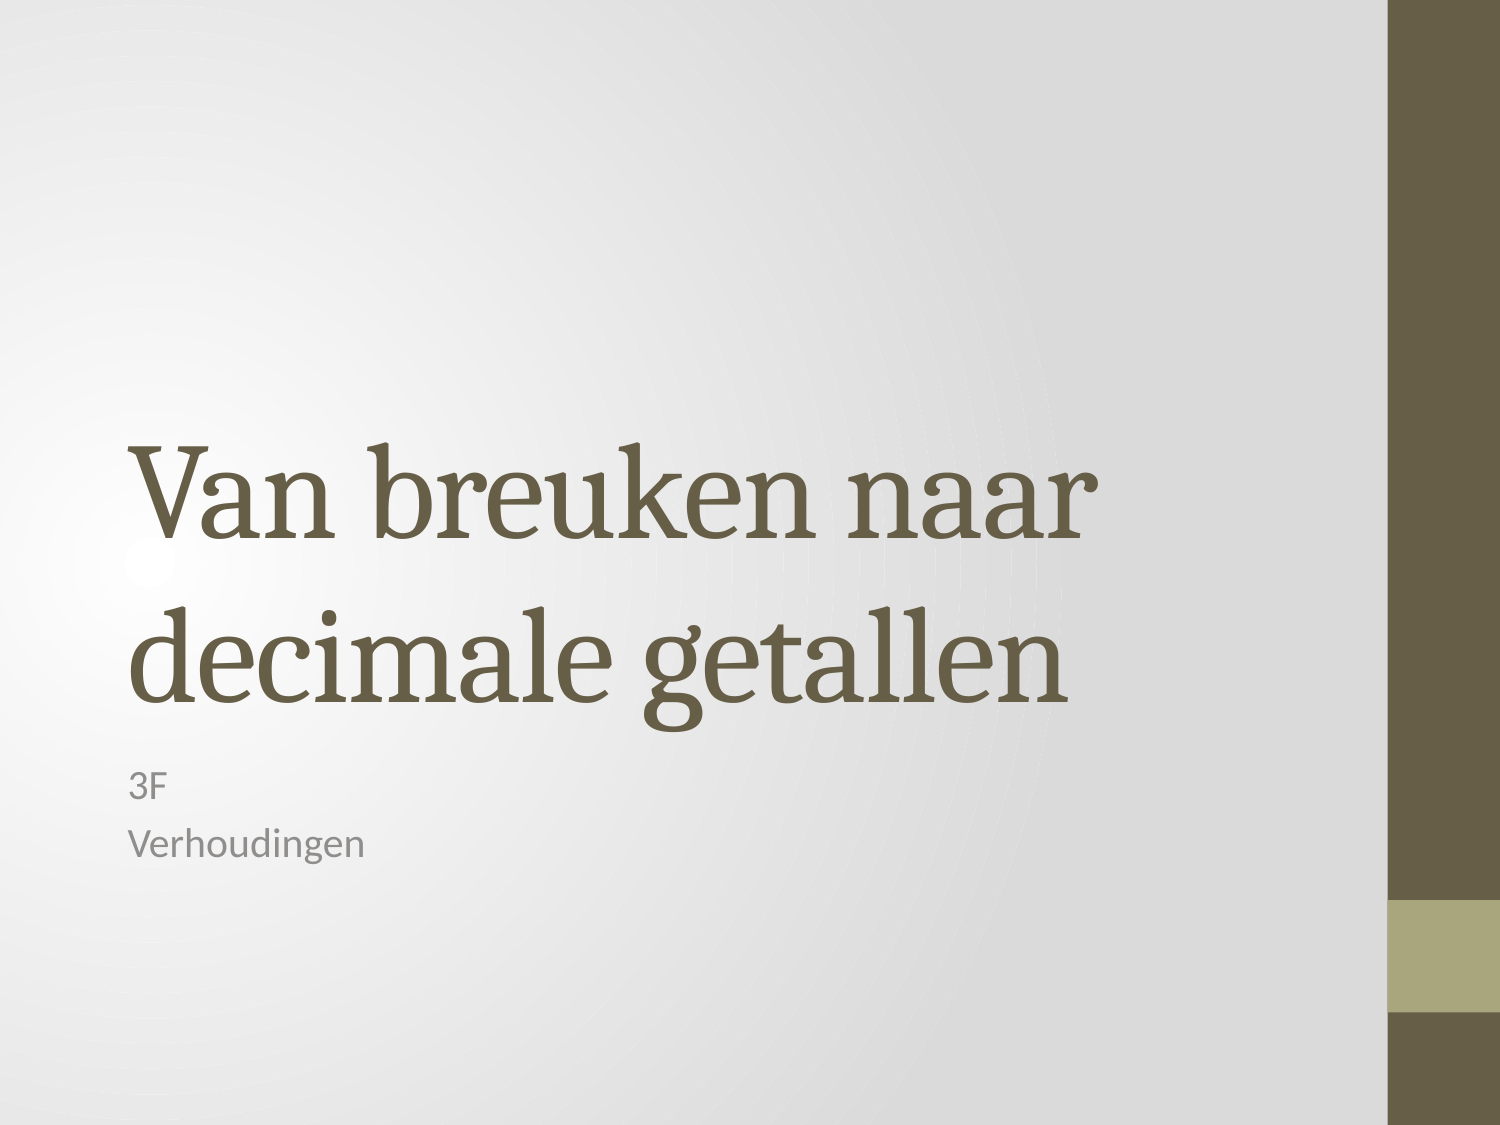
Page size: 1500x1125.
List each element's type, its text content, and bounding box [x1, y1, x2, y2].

title Van breuken naar decimale getallen [112, 312, 1350, 738]
subtitle 3F Verhoudingen [112, 750, 1173, 925]
